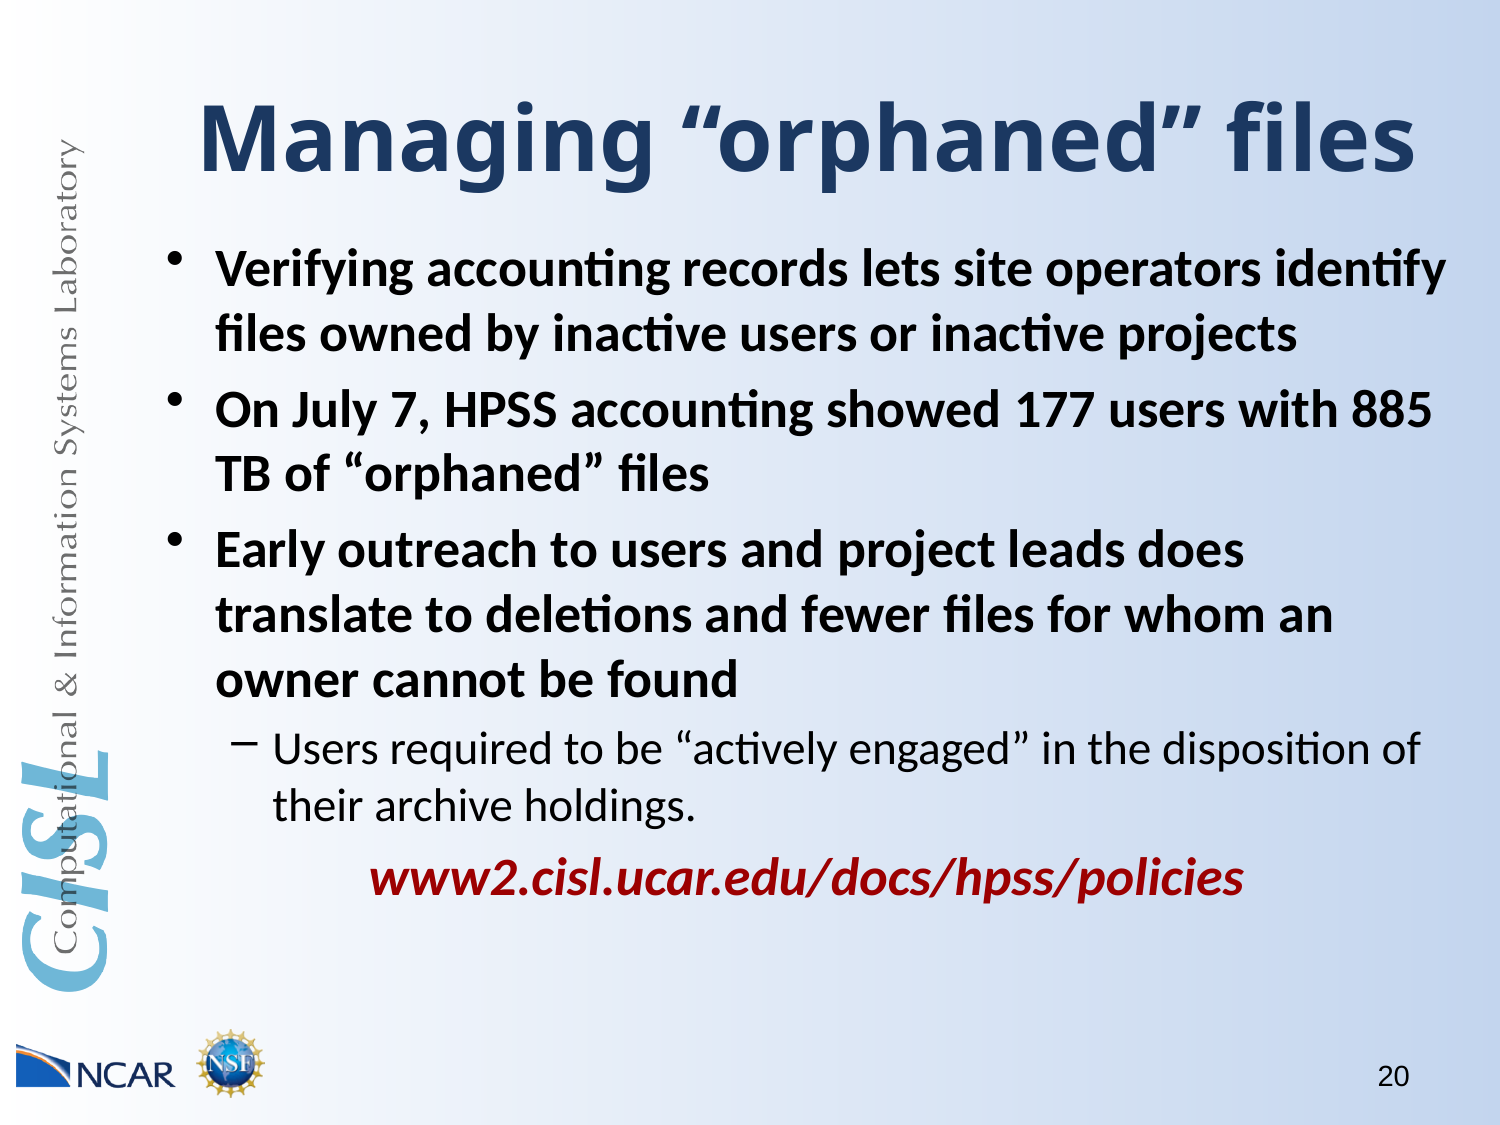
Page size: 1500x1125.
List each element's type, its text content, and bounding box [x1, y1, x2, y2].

picture [196, 1028, 265, 1098]
title Managing “orphaned” files [150, 44, 1463, 224]
slide_number 20 [1074, 1021, 1426, 1101]
list Verifying accounting records lets site operators identify files owned by inactive users or inactive projects On July 7, HPSS accounting showed 177 users with 885 TB of “orphaned” files Early outreach to users and project leads does translate to deletions and fewer files for whom an owner cannot be found Users required to be “actively engaged” in the disposition of their archive holdings. www2.cisl.ucar.edu/docs/hpss/policies [150, 224, 1463, 968]
picture [16, 1039, 180, 1090]
picture [16, 112, 134, 1012]
